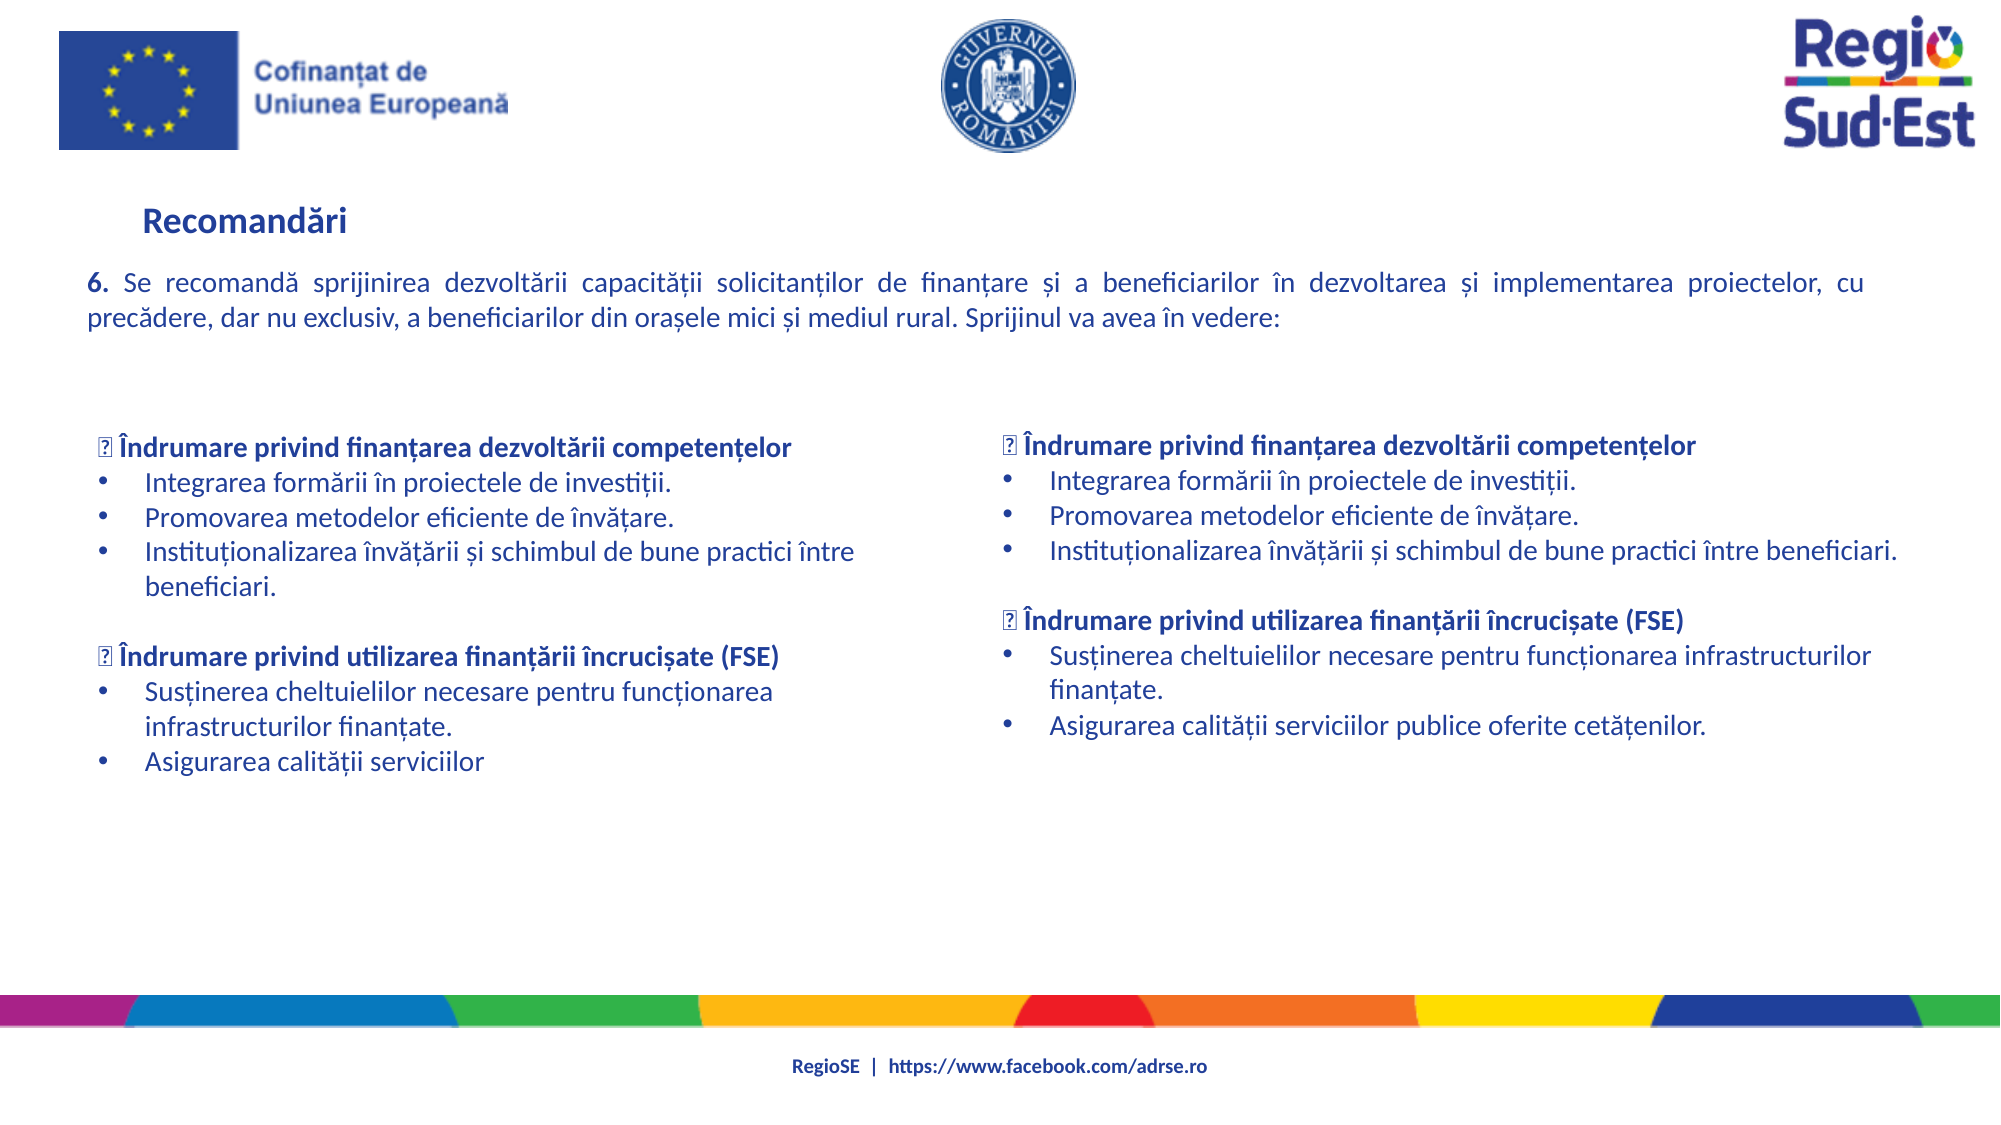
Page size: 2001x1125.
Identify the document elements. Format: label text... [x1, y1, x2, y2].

picture [0, 995, 2000, 1029]
picture [59, 31, 509, 151]
text_box RegioSE | https://www.facebook.com/adrse.ro [776, 1029, 1223, 1085]
picture [941, 19, 1076, 153]
text_box 6. Se recomandă sprijinirea dezvoltării capacității solicitanților de finanțare și a beneficiarilor în dezvoltarea și implementarea proiectelor, cu precădere, dar nu exclusiv, a beneficiarilor din orașele mici și mediul rural. Sprijinul va avea în vedere: [72, 255, 1880, 411]
text_box ✅ Îndrumare privind finanțarea dezvoltării competențelor Integrarea formării în proiectele de investiții. Promovarea metodelor eficiente de învățare. Instituționalizarea învățării și schimbul de bune practici între beneficiari. ✅ Îndrumare privind utilizarea finanțării încrucișate (FSE) Susținerea cheltuielilor necesare pentru funcționarea infrastructurilor finanțate. Asigurarea calității serviciilor [83, 420, 942, 870]
picture [1759, 0, 2000, 220]
text_box Recomandări [127, 188, 1227, 249]
text_box ✅ Îndrumare privind finanțarea dezvoltării competențelor Integrarea formării în proiectele de investiții. Promovarea metodelor eficiente de învățare. Instituționalizarea învățării și schimbul de bune practici între beneficiari. ✅ Îndrumare privind utilizarea finanțării încrucișate (FSE) Susținerea cheltuielilor necesare pentru funcționarea infrastructurilor finanțate. Asigurarea calității serviciilor publice oferite cetățenilor. [987, 418, 1988, 749]
